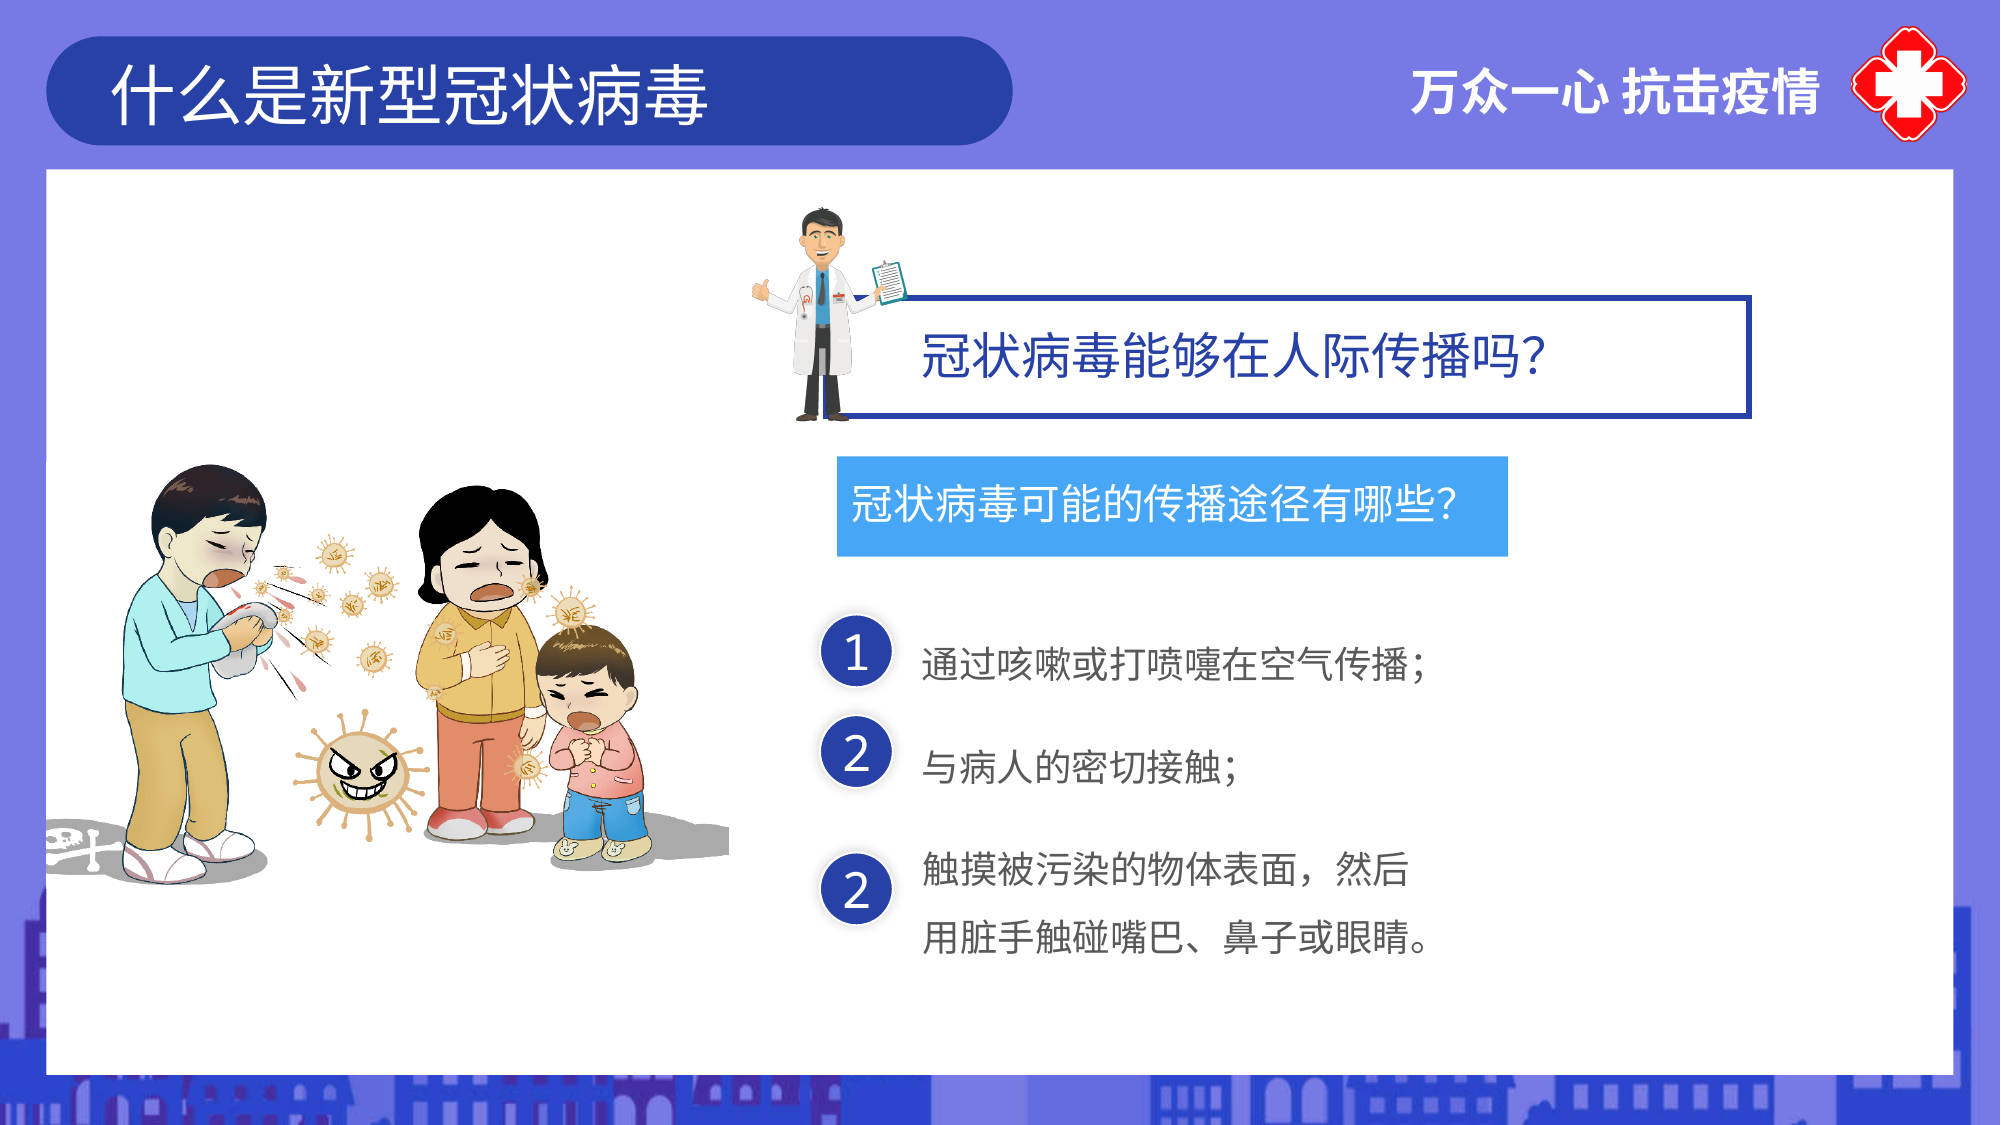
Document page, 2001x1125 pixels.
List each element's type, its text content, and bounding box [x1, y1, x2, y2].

text_box 什么是新型冠状病毒 [94, 45, 965, 141]
text_box [45, 35, 1014, 147]
text_box 2 [819, 715, 893, 789]
picture [0, 0, 2000, 1125]
text_box 2 [819, 852, 893, 926]
text_box 1 [819, 614, 893, 688]
text_box 冠状病毒能够在人际传播吗？ [908, 316, 1707, 392]
text_box 与病人的密切接触； [907, 713, 1509, 797]
text_box 通过咳嗽或打喷嚏在空气传播； [907, 611, 1509, 694]
text_box [836, 455, 1509, 558]
text_box 触摸被污染的物体表面，然后用脏手触碰嘴巴、鼻子或眼睛。 [907, 816, 1452, 967]
text_box 冠状病毒可能的传播途径有哪些？ [837, 470, 1477, 535]
text_box [908, 297, 1750, 417]
